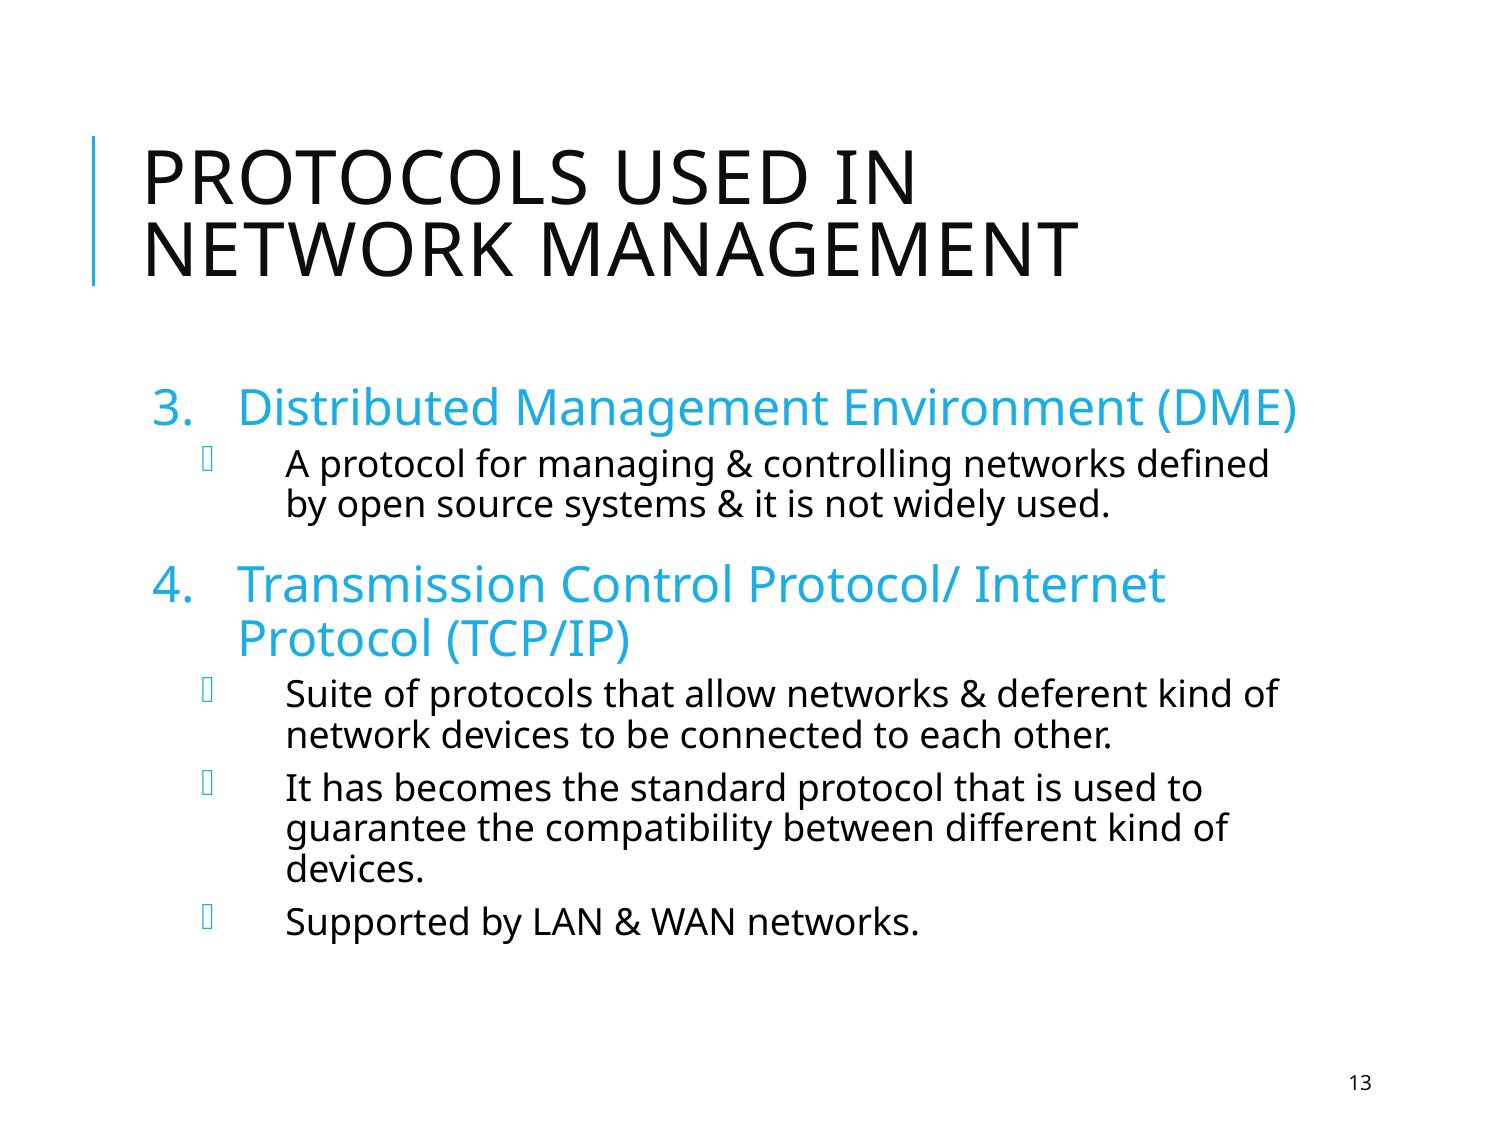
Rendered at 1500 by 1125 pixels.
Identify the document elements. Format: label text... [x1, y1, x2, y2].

slide_number 13 [1333, 1061, 1454, 1107]
title Protocols used in Network Management [126, 96, 1322, 342]
list Distributed Management Environment (DME) A protocol for managing & controlling networks defined by open source systems & it is not widely used. Transmission Control Protocol/ Internet Protocol (TCP/IP) Suite of protocols that allow networks & deferent kind of network devices to be connected to each other. It has becomes the standard protocol that is used to guarantee the compatibility between different kind of devices. Supported by LAN & WAN networks. [126, 375, 1322, 1035]
